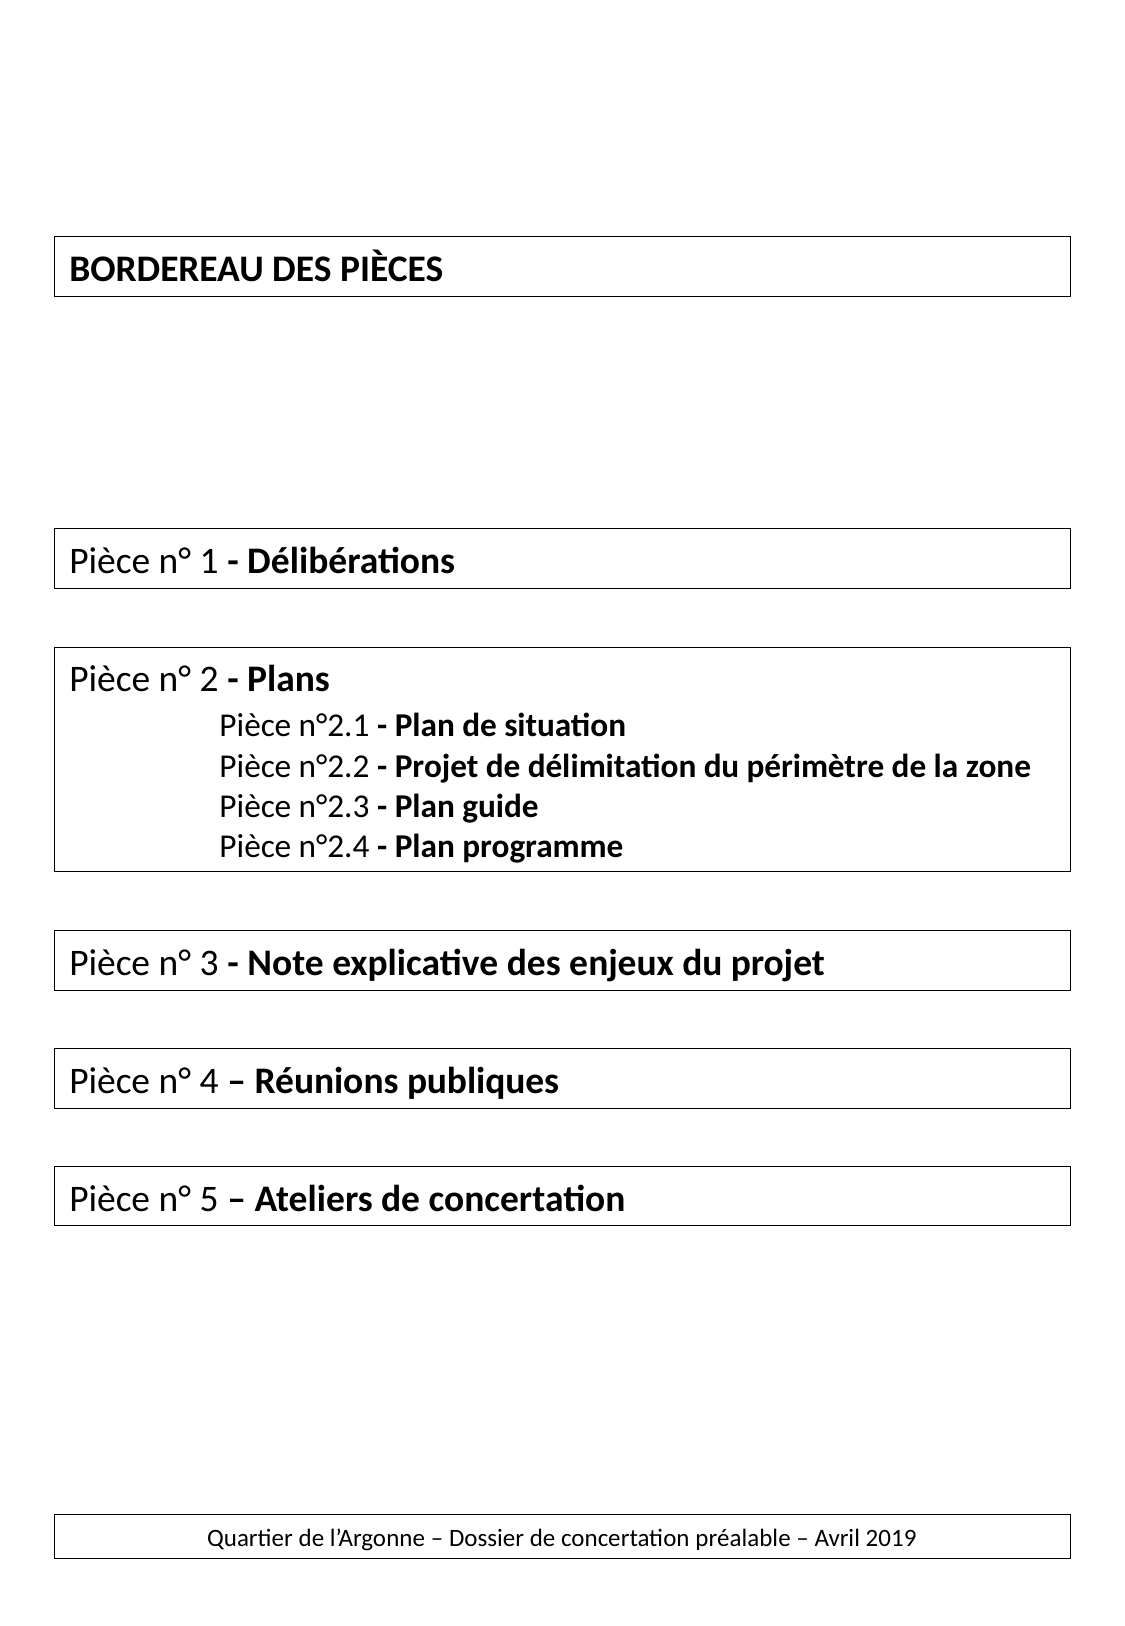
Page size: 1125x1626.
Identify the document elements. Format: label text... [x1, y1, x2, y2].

text_box Pièce n° 3 - Note explicative des enjeux du projet [54, 930, 1071, 991]
text_box Quartier de l’Argonne – Dossier de concertation préalable – Avril 2019 [54, 1514, 1071, 1559]
text_box Pièce n° 5 – Ateliers de concertation [54, 1166, 1071, 1226]
text_box BORDEREAU DES PIÈCES [54, 236, 1071, 297]
text_box Pièce n° 1 - Délibérations [54, 528, 1071, 589]
text_box Pièce n° 2 - Plans Pièce n°2.1 - Plan de situation Pièce n°2.2 - Projet de délimitation du périmètre de la zone Pièce n°2.3 - Plan guide Pièce n°2.4 - Plan programme [54, 647, 1071, 872]
text_box Pièce n° 4 – Réunions publiques [54, 1048, 1071, 1109]
